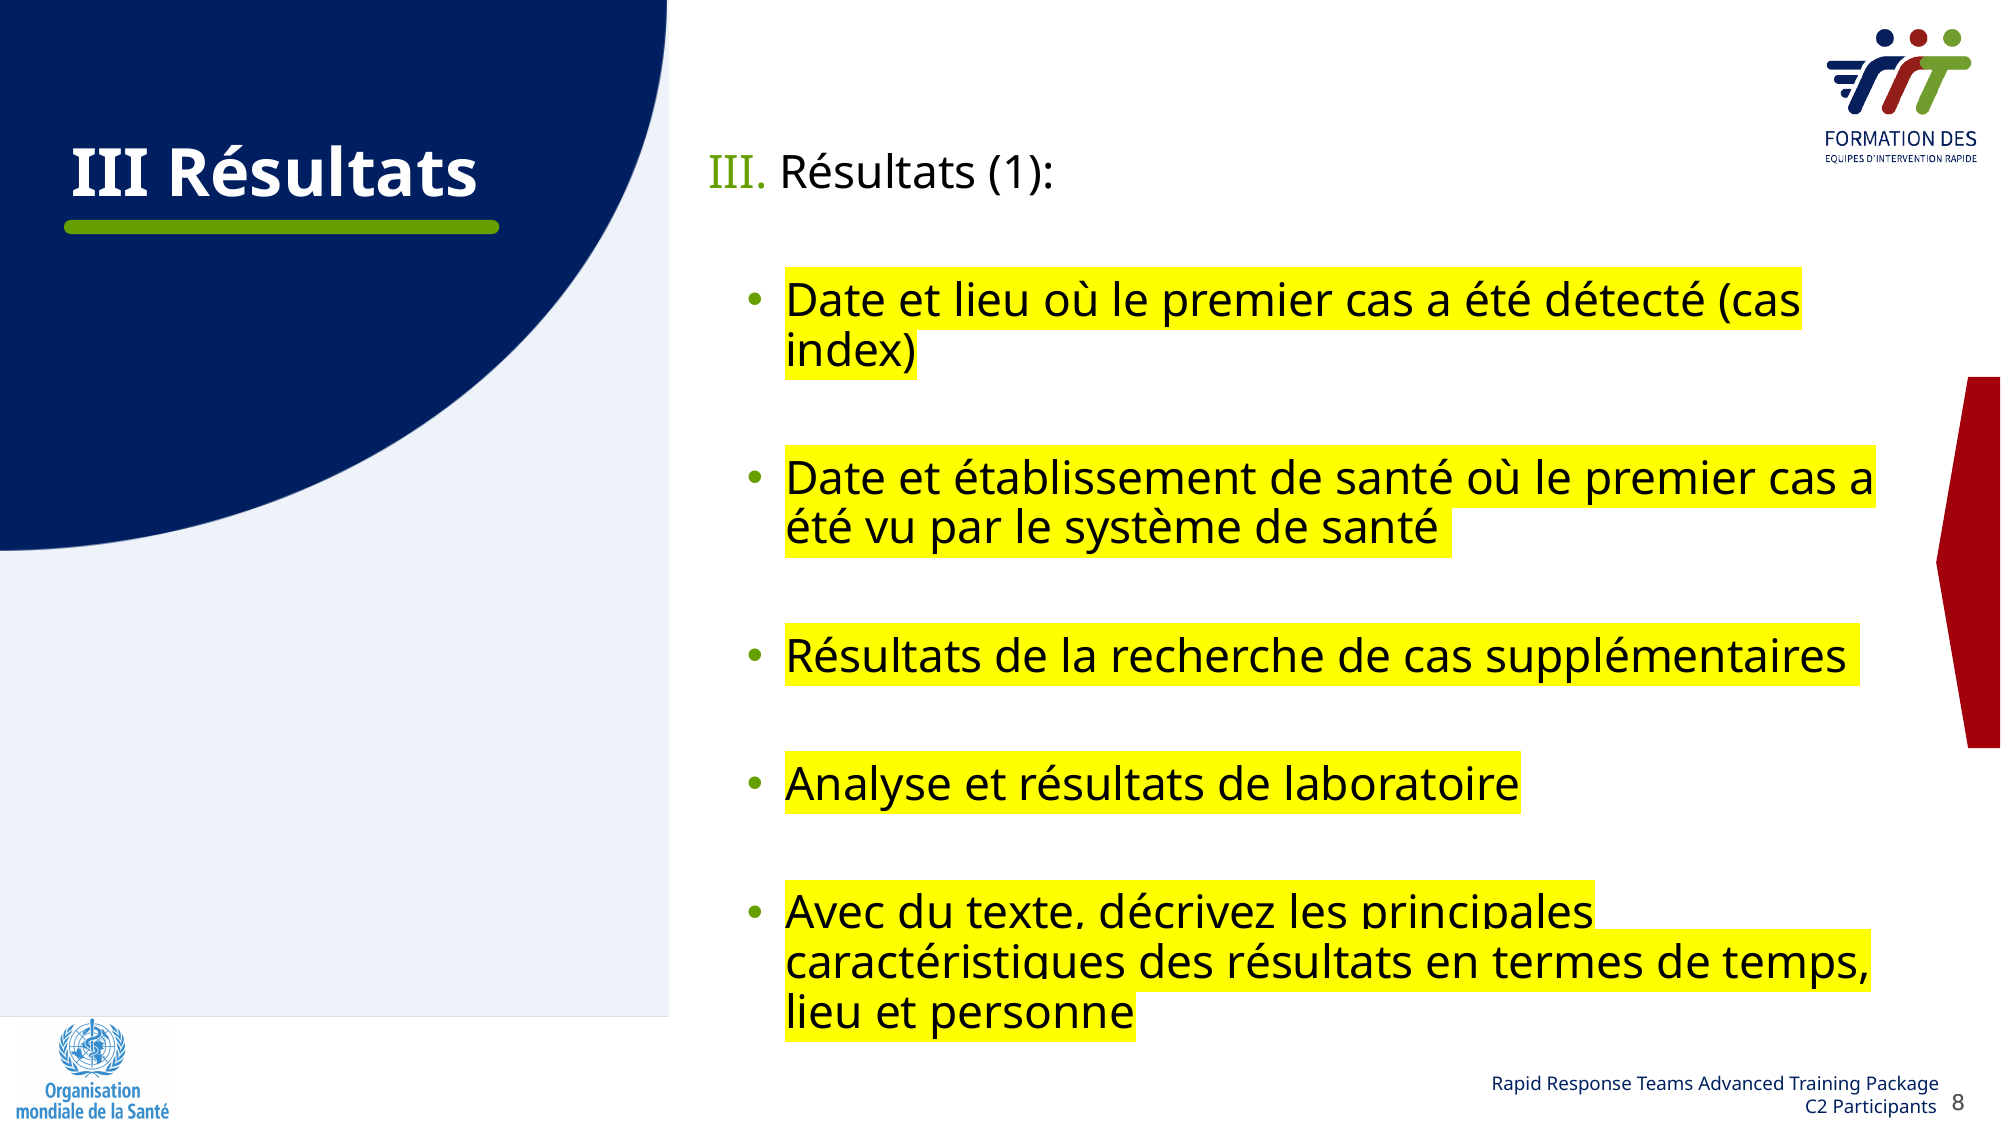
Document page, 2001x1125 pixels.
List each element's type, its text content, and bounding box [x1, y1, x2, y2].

picture [0, 0, 669, 1120]
picture [1825, 28, 1977, 164]
title III Résultats [63, 15, 600, 334]
list III. Résultats (1): Date et lieu où le premier cas a été détecté (cas index) Date et établissement de santé où le premier cas a été vu par le système de santé Résultats de la recherche de cas supplémentaires Analyse et résultats de laboratoire Avec du texte, décrivez les principales caractéristiques des résultats en termes de temps, lieu et personne [700, 137, 1937, 1049]
